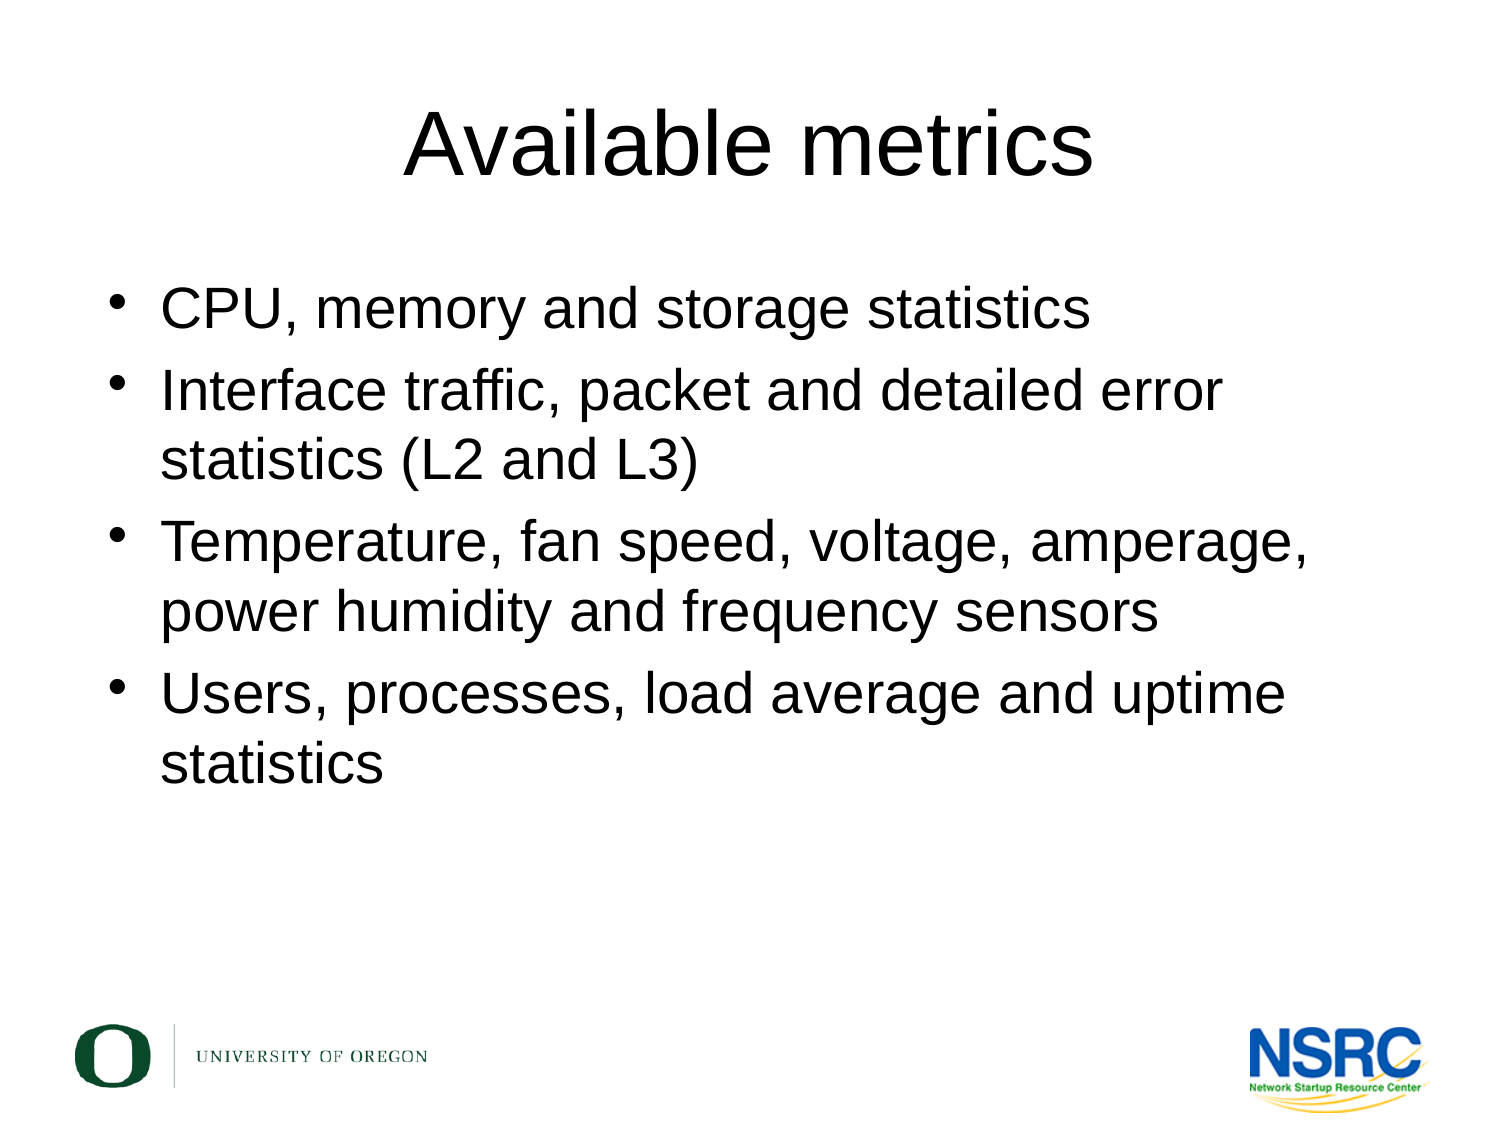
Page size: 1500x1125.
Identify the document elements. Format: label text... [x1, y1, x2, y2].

picture [75, 1024, 427, 1088]
picture [1250, 1027, 1430, 1113]
list CPU, memory and storage statistics Interface traffic, packet and detailed error statistics (L2 and L3) Temperature, fan speed, voltage, amperage, power humidity and frequency sensors Users, processes, load average and uptime statistics [75, 262, 1425, 1005]
title Available metrics [75, 45, 1425, 233]
